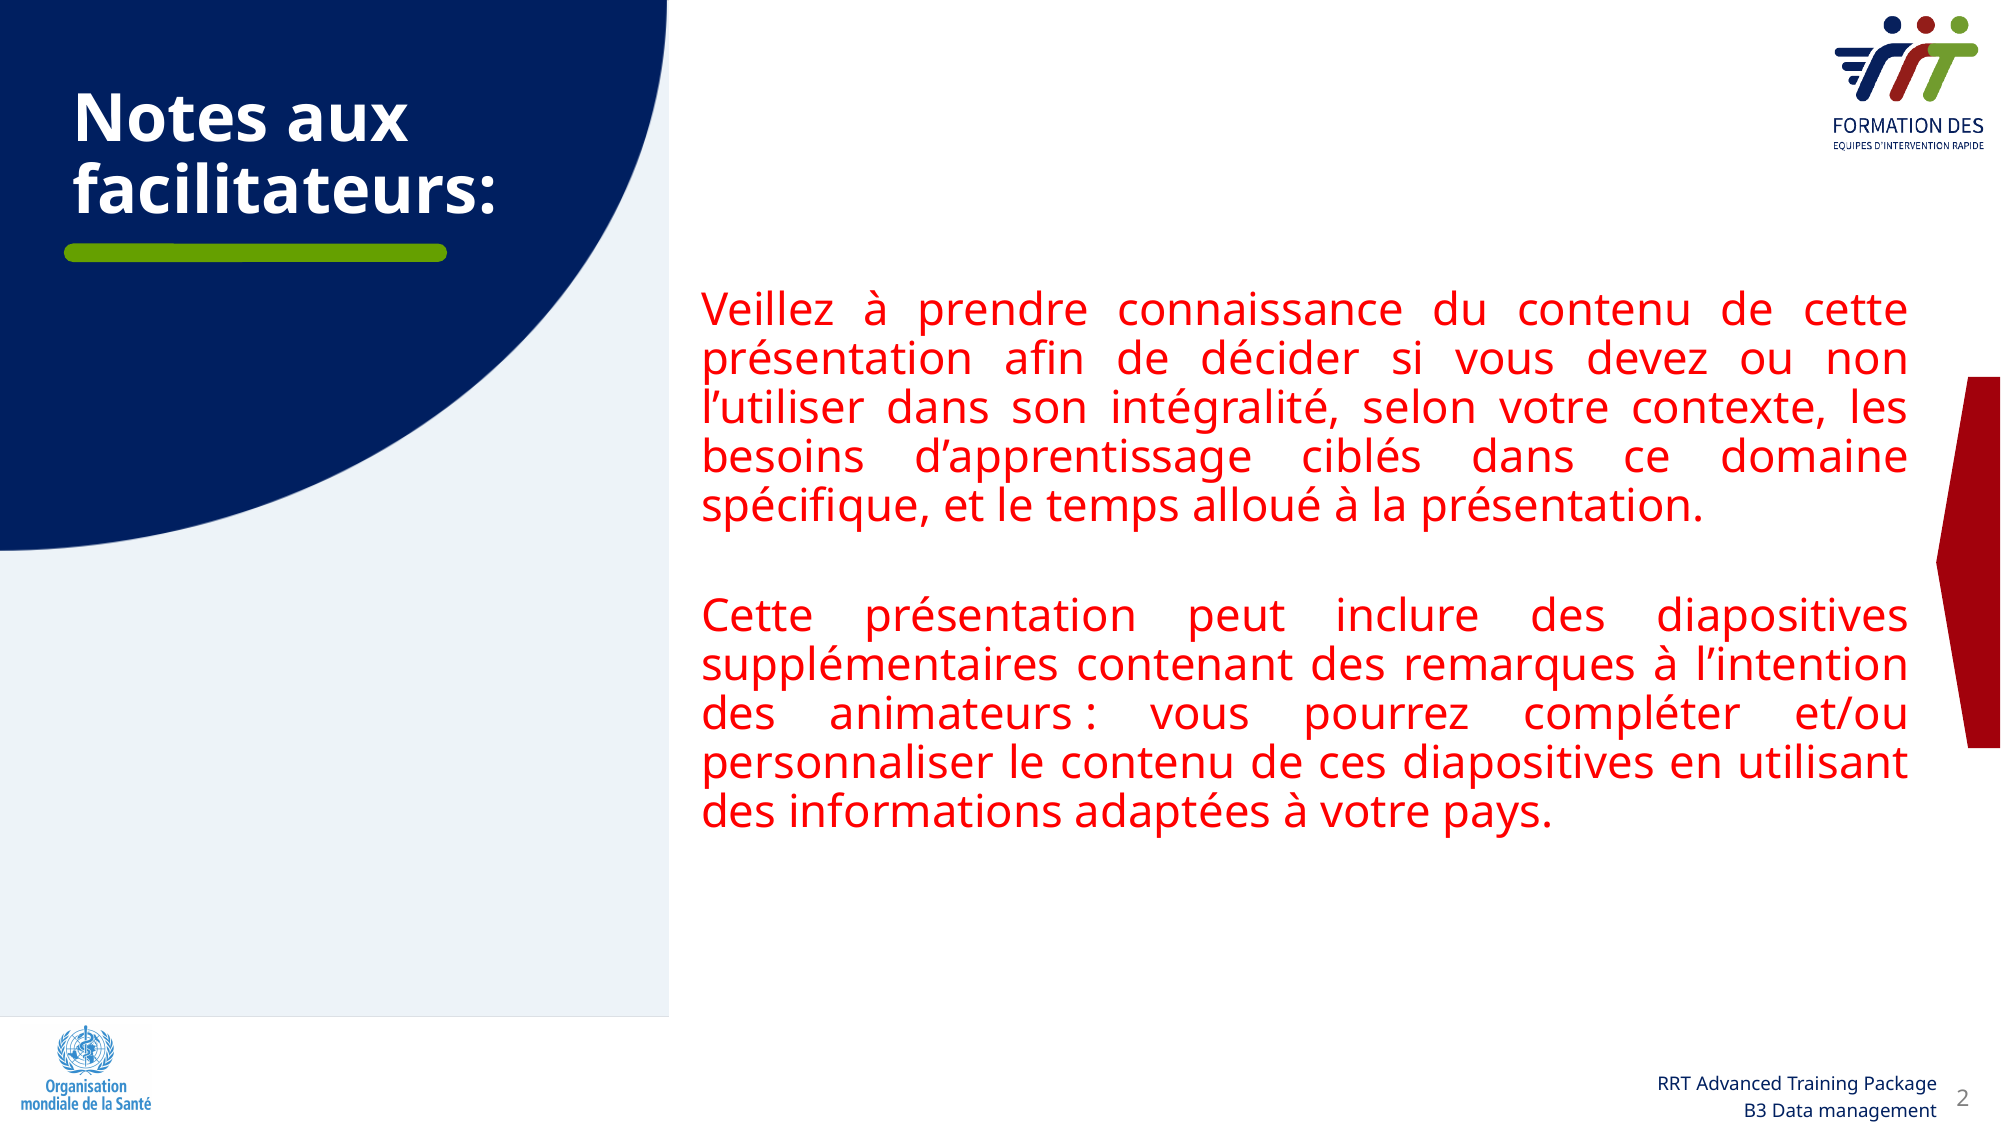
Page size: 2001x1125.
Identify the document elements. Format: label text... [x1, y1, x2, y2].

text_box Notes aux facilitateurs: [57, 76, 593, 240]
picture [20, 1024, 152, 1111]
picture [1833, 15, 1984, 151]
picture [0, 0, 669, 1018]
list Veillez à prendre connaissance du contenu de cette présentation afin de décider si vous devez ou non l’utiliser dans son intégralité, selon votre contexte, les besoins d’apprentissage ciblés dans ce domaine spécifique, et le temps alloué à la présentation. Cette présentation peut inclure des diapositives supplémentaires contenant des remarques à l’intention des animateurs : vous pourrez compléter et/ou personnaliser le contenu de ces diapositives en utilisant des informations adaptées à votre pays. [700, 285, 1911, 840]
